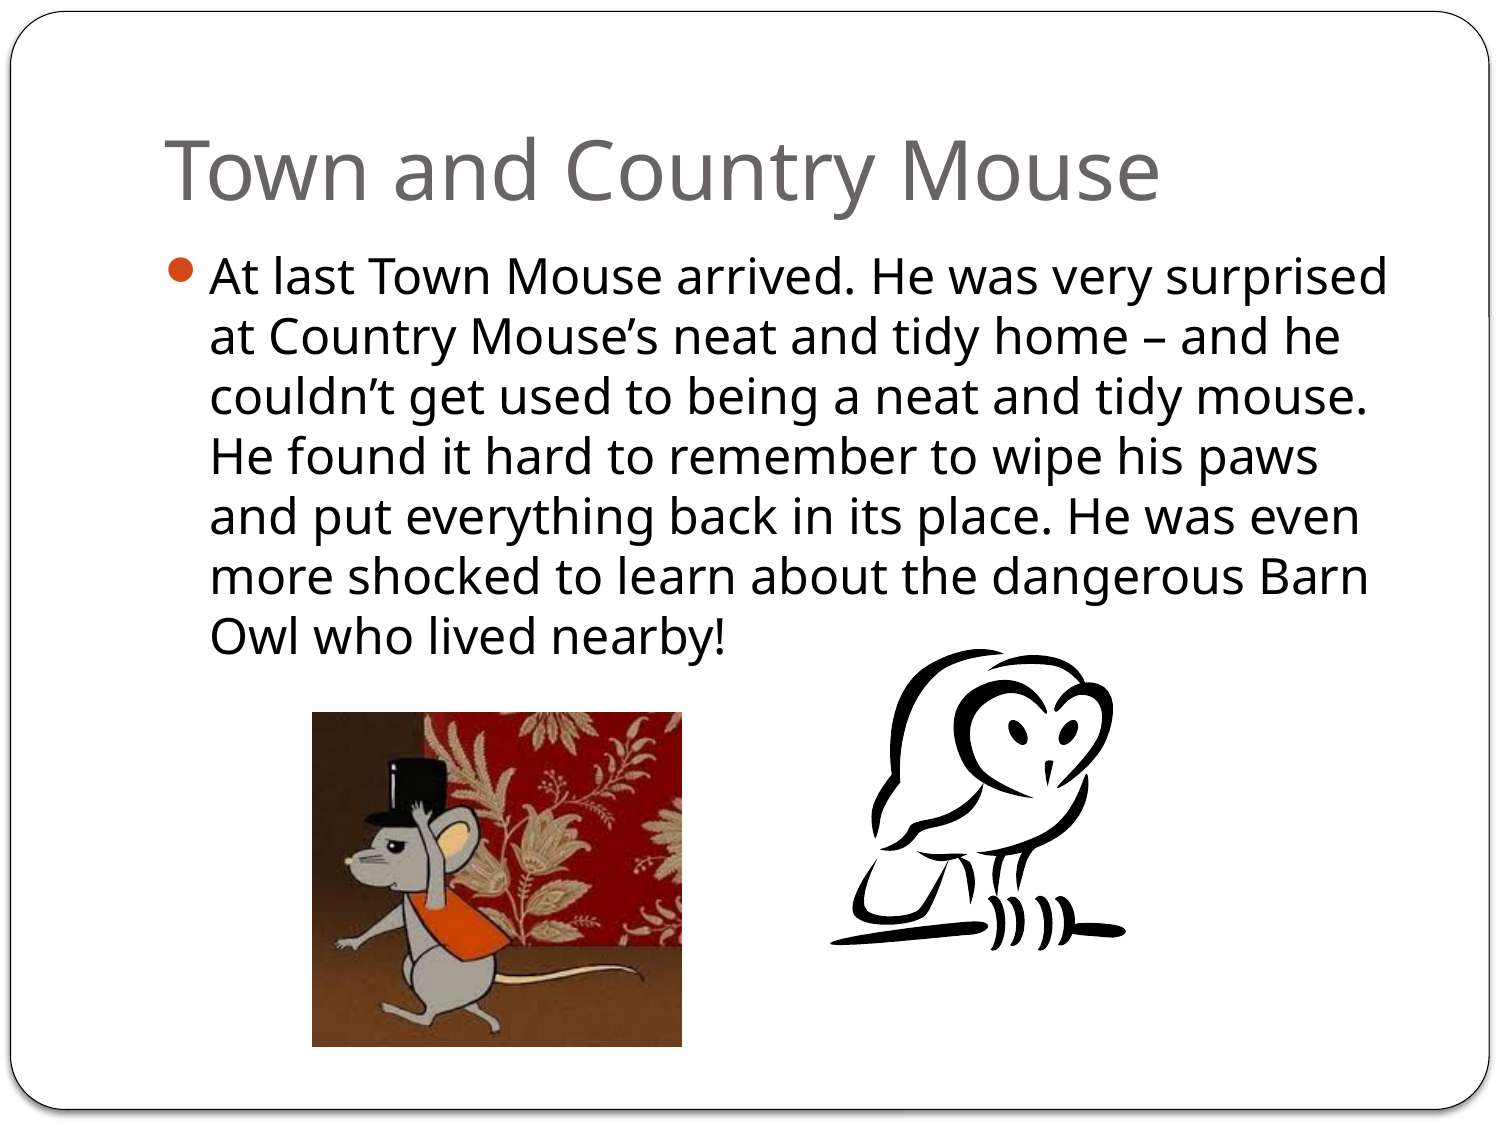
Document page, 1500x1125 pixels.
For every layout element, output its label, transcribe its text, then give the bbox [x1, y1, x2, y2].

title Town and Country Mouse [150, 45, 1425, 233]
picture [312, 712, 682, 1048]
picture [824, 637, 1136, 951]
list At last Town Mouse arrived. He was very surprised at Country Mouse’s neat and tidy home – and he couldn’t get used to being a neat and tidy mouse. He found it hard to remember to wipe his paws and put everything back in its place. He was even more shocked to learn about the dangerous Barn Owl who lived nearby! [150, 237, 1425, 988]
